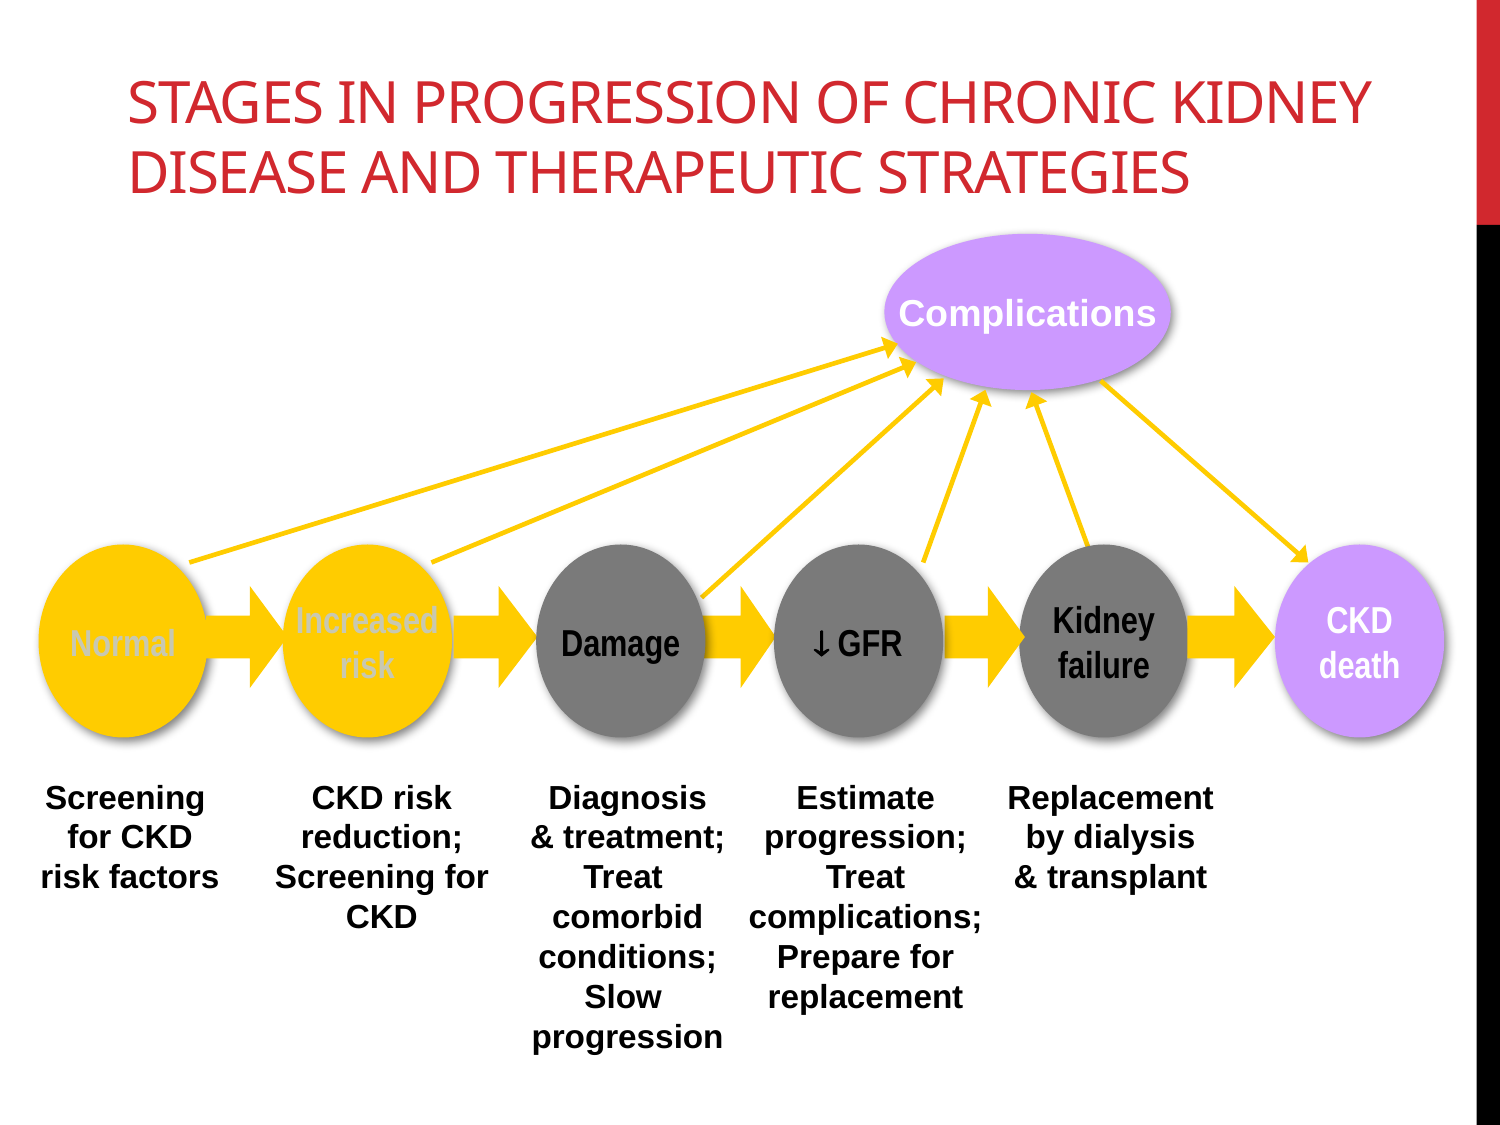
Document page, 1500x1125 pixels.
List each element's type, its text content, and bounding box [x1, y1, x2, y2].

text_box [1026, 392, 1087, 543]
text_box Estimate progression; Treat complications; Prepare for replacement [733, 768, 998, 1023]
text_box Kidney failure [1019, 544, 1187, 738]
text_box [1187, 585, 1275, 689]
text_box Damage [536, 544, 706, 738]
text_box [951, 585, 1025, 689]
text_box Screening for CKD risk factors [25, 768, 235, 903]
text_box [923, 389, 991, 563]
text_box Complications [884, 233, 1171, 391]
text_box [206, 585, 288, 689]
text_box [431, 357, 917, 563]
text_box [189, 337, 898, 563]
text_box CKD risk reduction; Screening for CKD [259, 768, 504, 943]
text_box  GFR [773, 544, 944, 738]
text_box Replacement by dialysis & transplant [992, 768, 1229, 903]
text_box Increased risk [282, 544, 453, 738]
text_box [453, 585, 533, 689]
title Stages in Progression of Chronic Kidney Disease and Therapeutic Strategies [112, 24, 1388, 213]
text_box Diagnosis & treatment; Treat comorbid conditions; Slow progression [515, 768, 741, 1063]
text_box [713, 585, 771, 689]
text_box [1100, 380, 1309, 563]
text_box CKD death [1274, 544, 1445, 738]
text_box Normal [38, 544, 207, 738]
text_box [705, 378, 944, 595]
